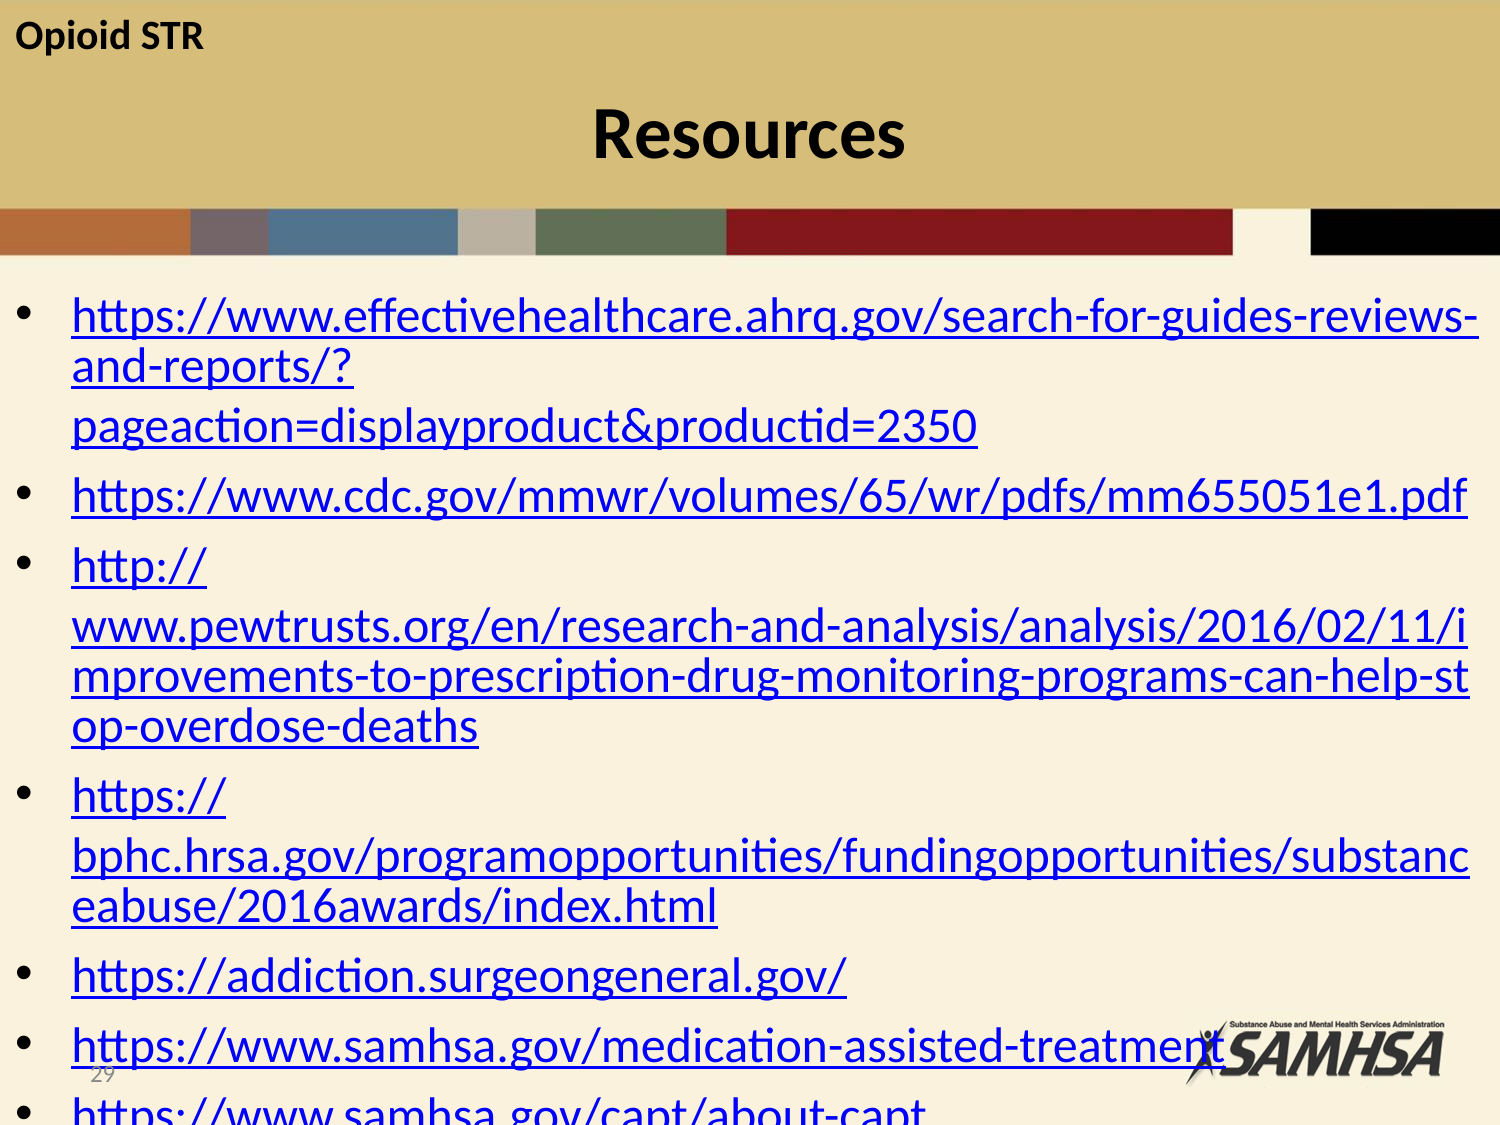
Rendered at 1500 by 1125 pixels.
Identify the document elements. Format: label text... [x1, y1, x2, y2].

slide_number 29 [75, 1042, 425, 1103]
list https://www.effectivehealthcare.ahrq.gov/search-for-guides-reviews-and-reports/?pageaction=displayproduct&productid=2350 https://www.cdc.gov/mmwr/volumes/65/wr/pdfs/mm655051e1.pdf http://www.pewtrusts.org/en/research-and-analysis/analysis/2016/02/11/improvements-to-prescription-drug-monitoring-programs-can-help-stop-overdose-deaths https://bphc.hrsa.gov/programopportunities/fundingopportunities/substanceabuse/2016awards/index.html https://addiction.surgeongeneral.gov/ https://www.samhsa.gov/medication-assisted-treatment https://www.samhsa.gov/capt/about-capt [0, 274, 1500, 1101]
picture [0, 1101, 1500, 1125]
title Resources [74, 44, 1426, 213]
picture [0, 0, 1500, 274]
